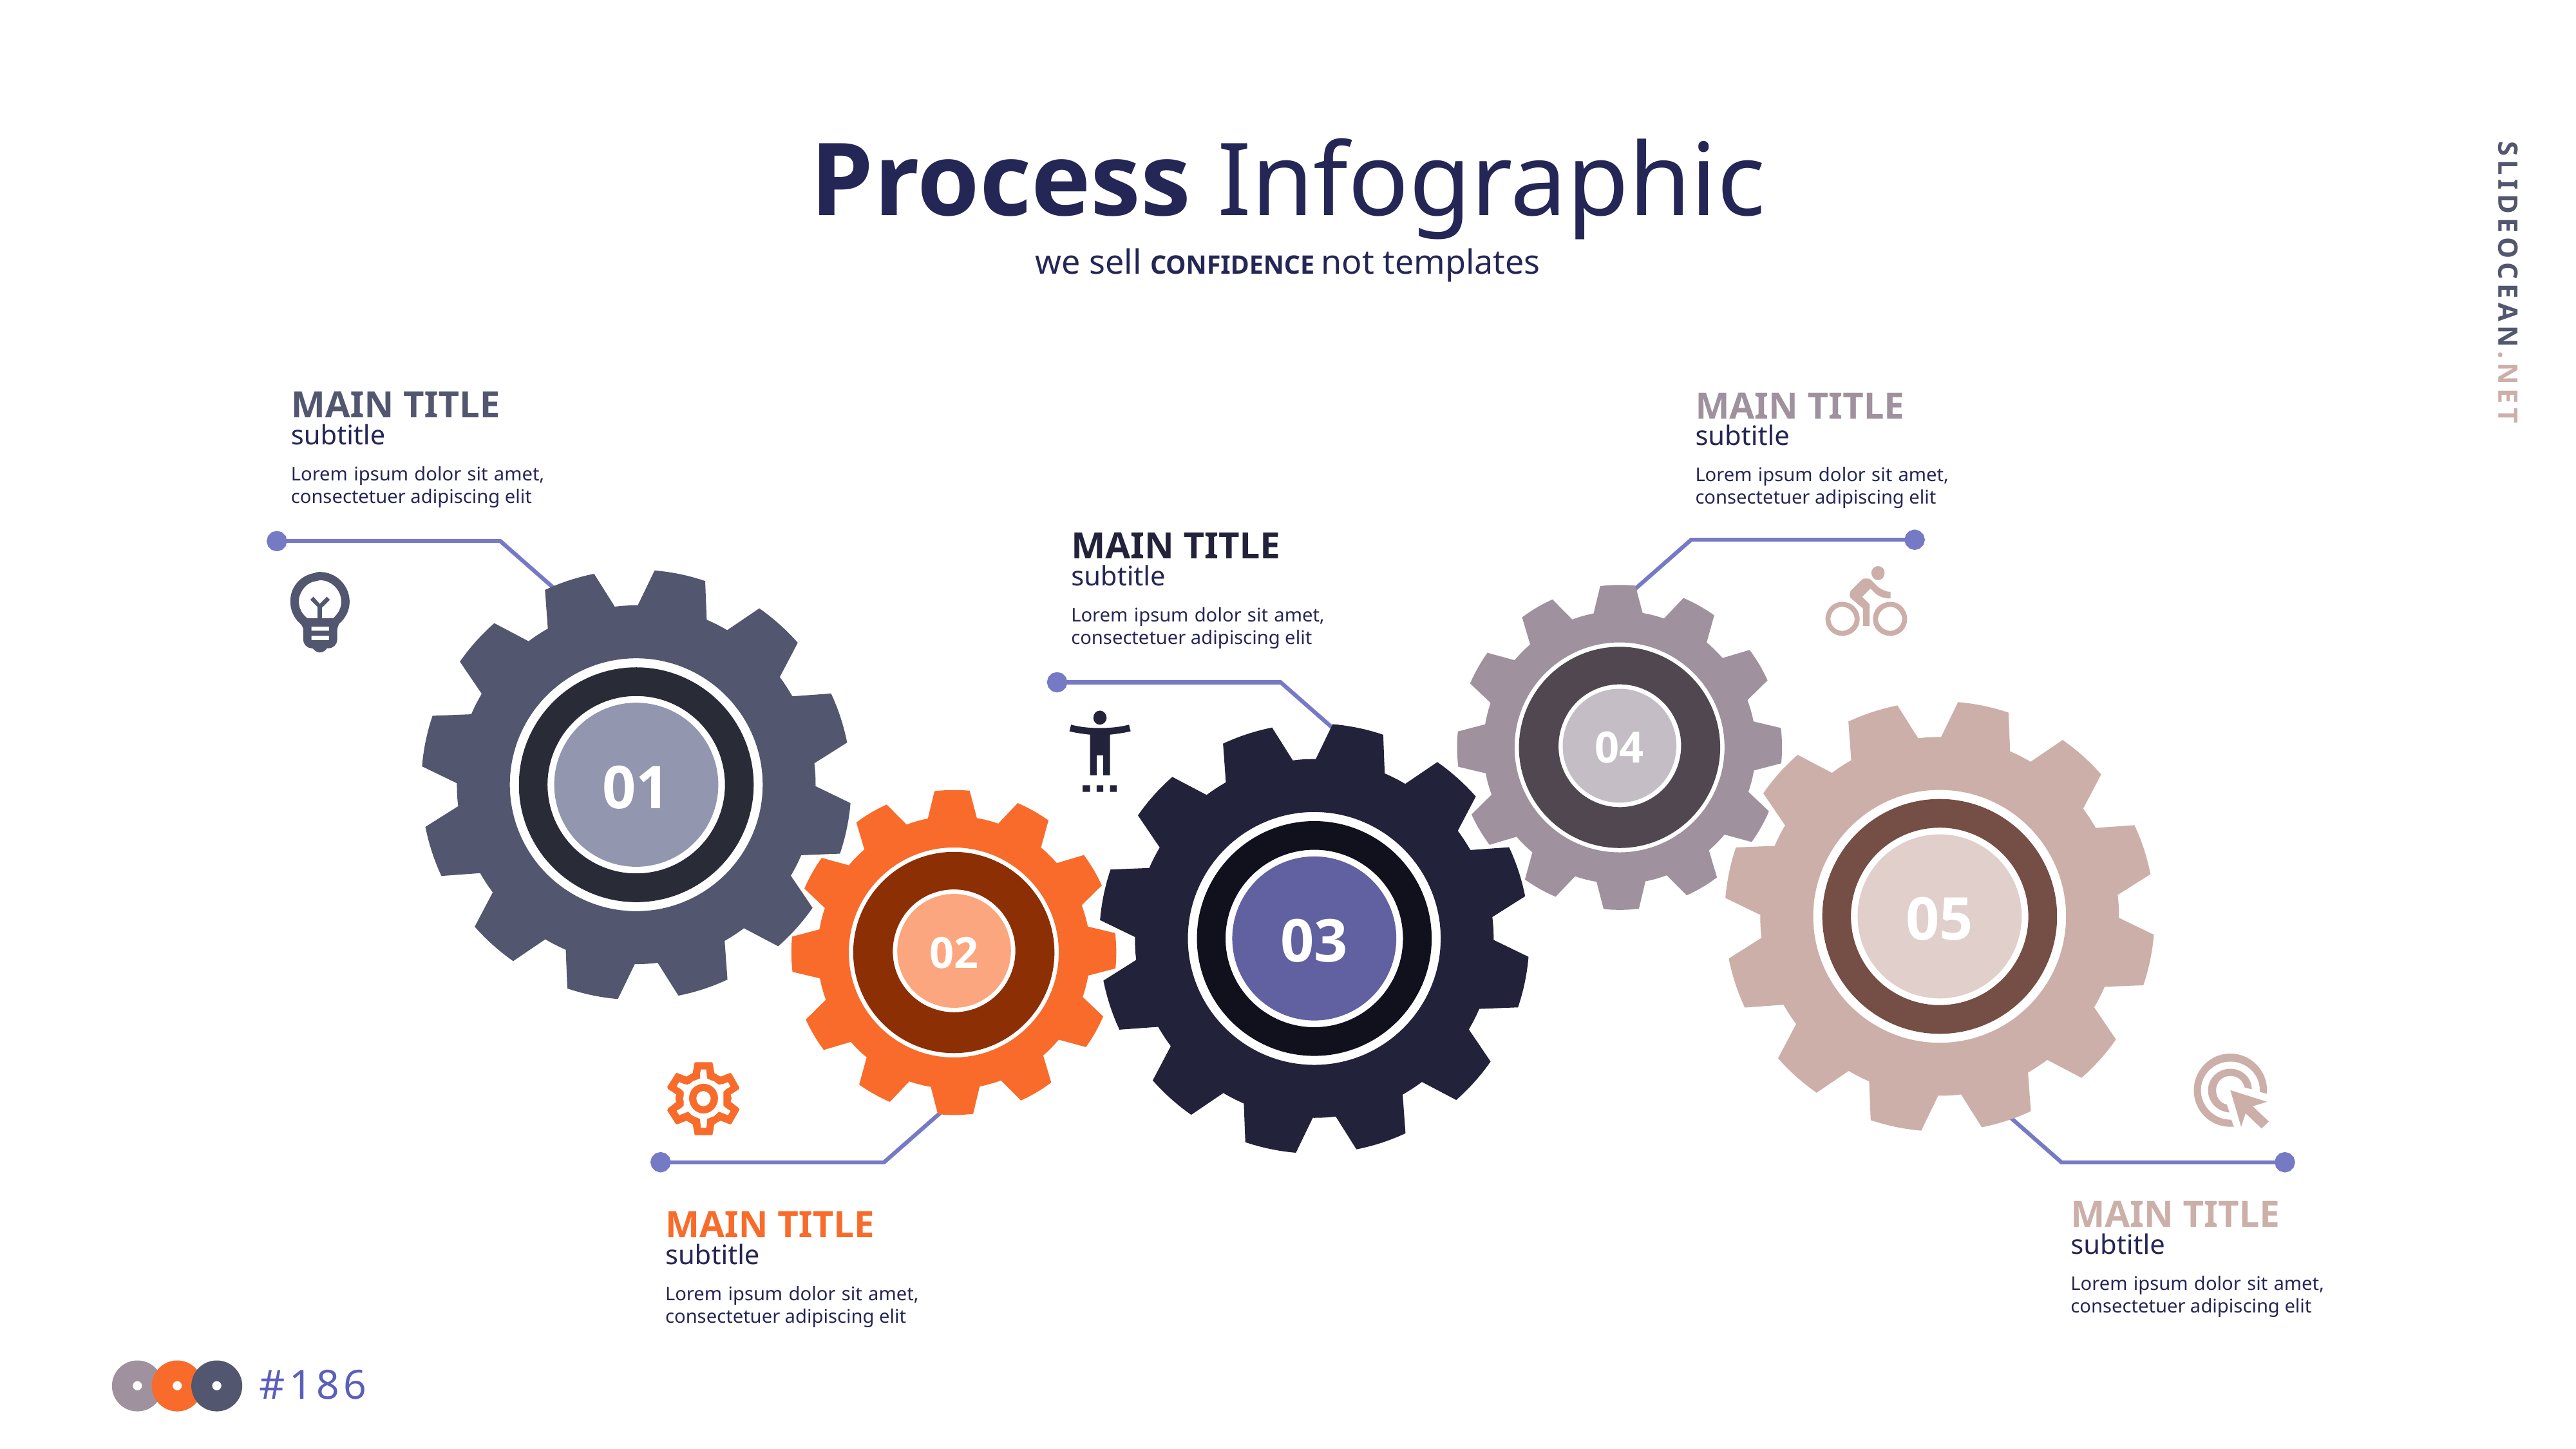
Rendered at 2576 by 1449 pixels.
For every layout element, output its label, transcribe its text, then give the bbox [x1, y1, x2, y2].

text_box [1099, 723, 1529, 1153]
text_box we sell CONFIDENCE not templates [1026, 241, 1550, 285]
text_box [2061, 1185, 2334, 1322]
text_box [667, 1062, 740, 1098]
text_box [281, 376, 555, 513]
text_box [1989, 1098, 2290, 1168]
text_box [1090, 746, 1099, 775]
text_box #186 [259, 1359, 411, 1408]
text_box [1725, 701, 2155, 1132]
text_box [2193, 1054, 2268, 1098]
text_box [1685, 377, 1959, 514]
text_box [655, 1195, 929, 1333]
text_box [1825, 604, 1860, 636]
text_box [1457, 584, 1783, 911]
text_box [791, 790, 1099, 1115]
text_box [1873, 604, 1908, 636]
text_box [655, 1098, 956, 1168]
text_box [1061, 517, 1335, 654]
text_box Process Infographic [800, 110, 1775, 241]
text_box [421, 570, 851, 999]
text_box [288, 571, 350, 653]
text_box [1619, 535, 1920, 604]
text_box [272, 536, 573, 605]
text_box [1052, 677, 1353, 746]
text_box [1083, 785, 1090, 790]
text_box [1857, 604, 1870, 626]
